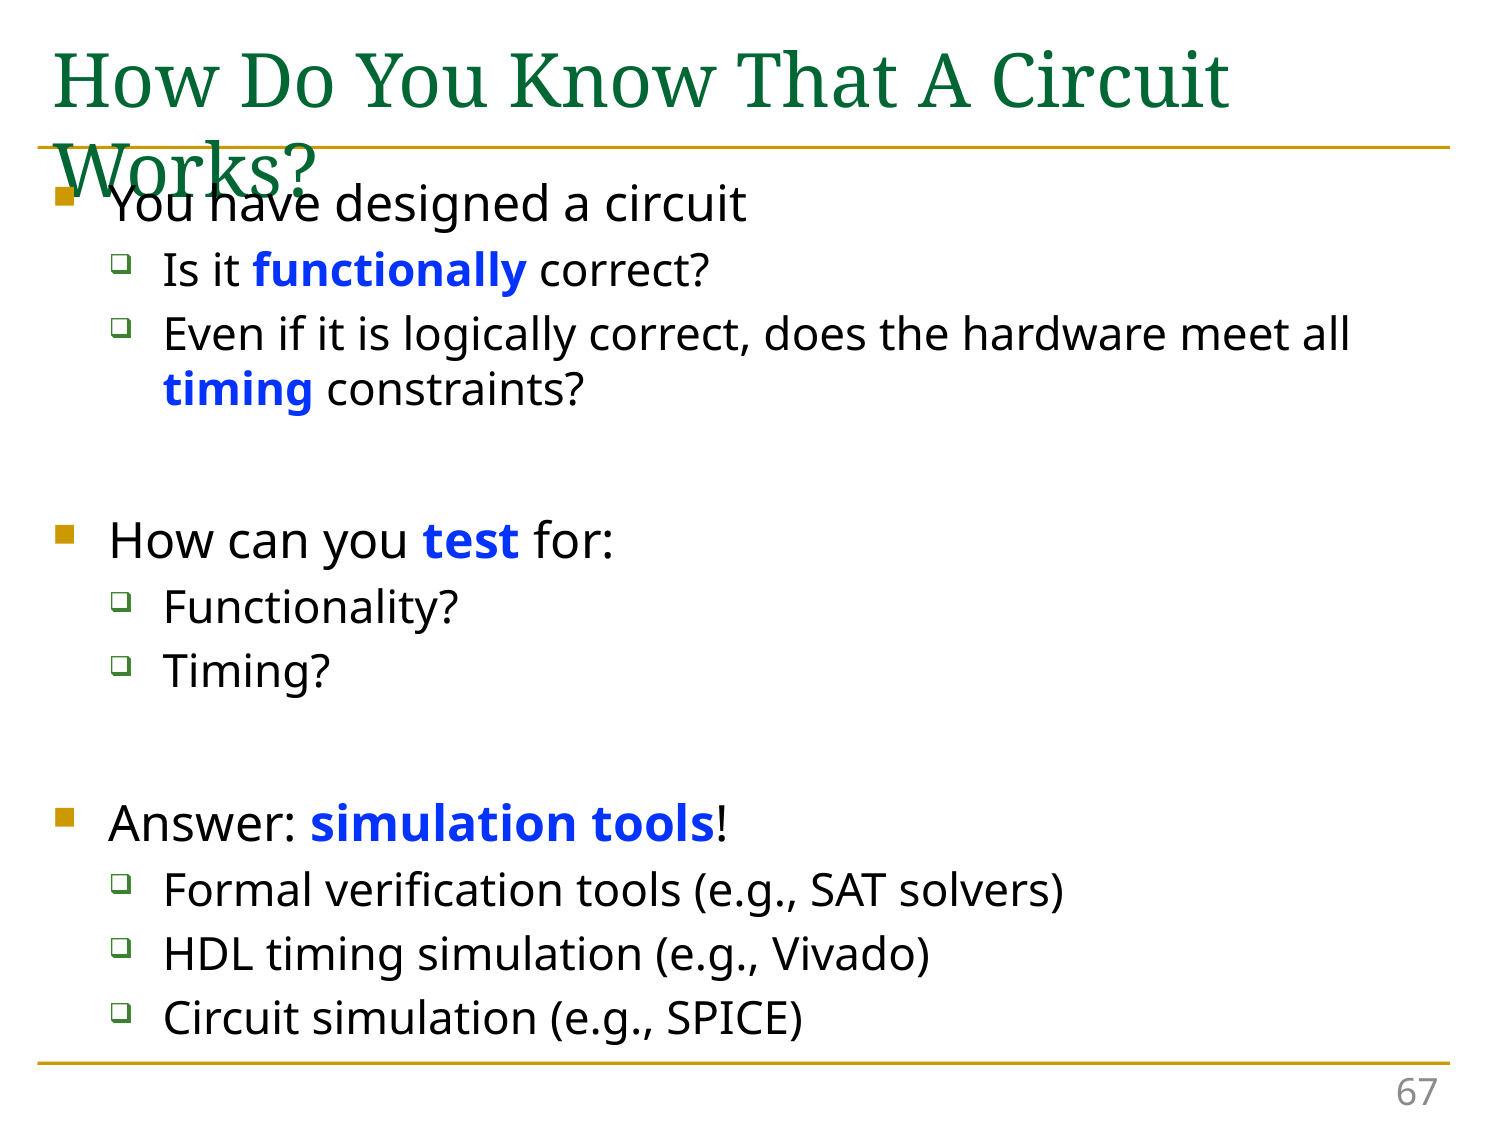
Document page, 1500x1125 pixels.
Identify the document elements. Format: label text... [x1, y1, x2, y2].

list You have designed a circuit Is it functionally correct? Even if it is logically correct, does the hardware meet all timing constraints? How can you test for: Functionality? Timing? Answer: simulation tools! Formal verification tools (e.g., SAT solvers) HDL timing simulation (e.g., Vivado) Circuit simulation (e.g., SPICE) [37, 163, 1450, 1016]
title How Do You Know That A Circuit Works? [37, 24, 1450, 163]
slide_number 67 [1116, 1063, 1454, 1124]
